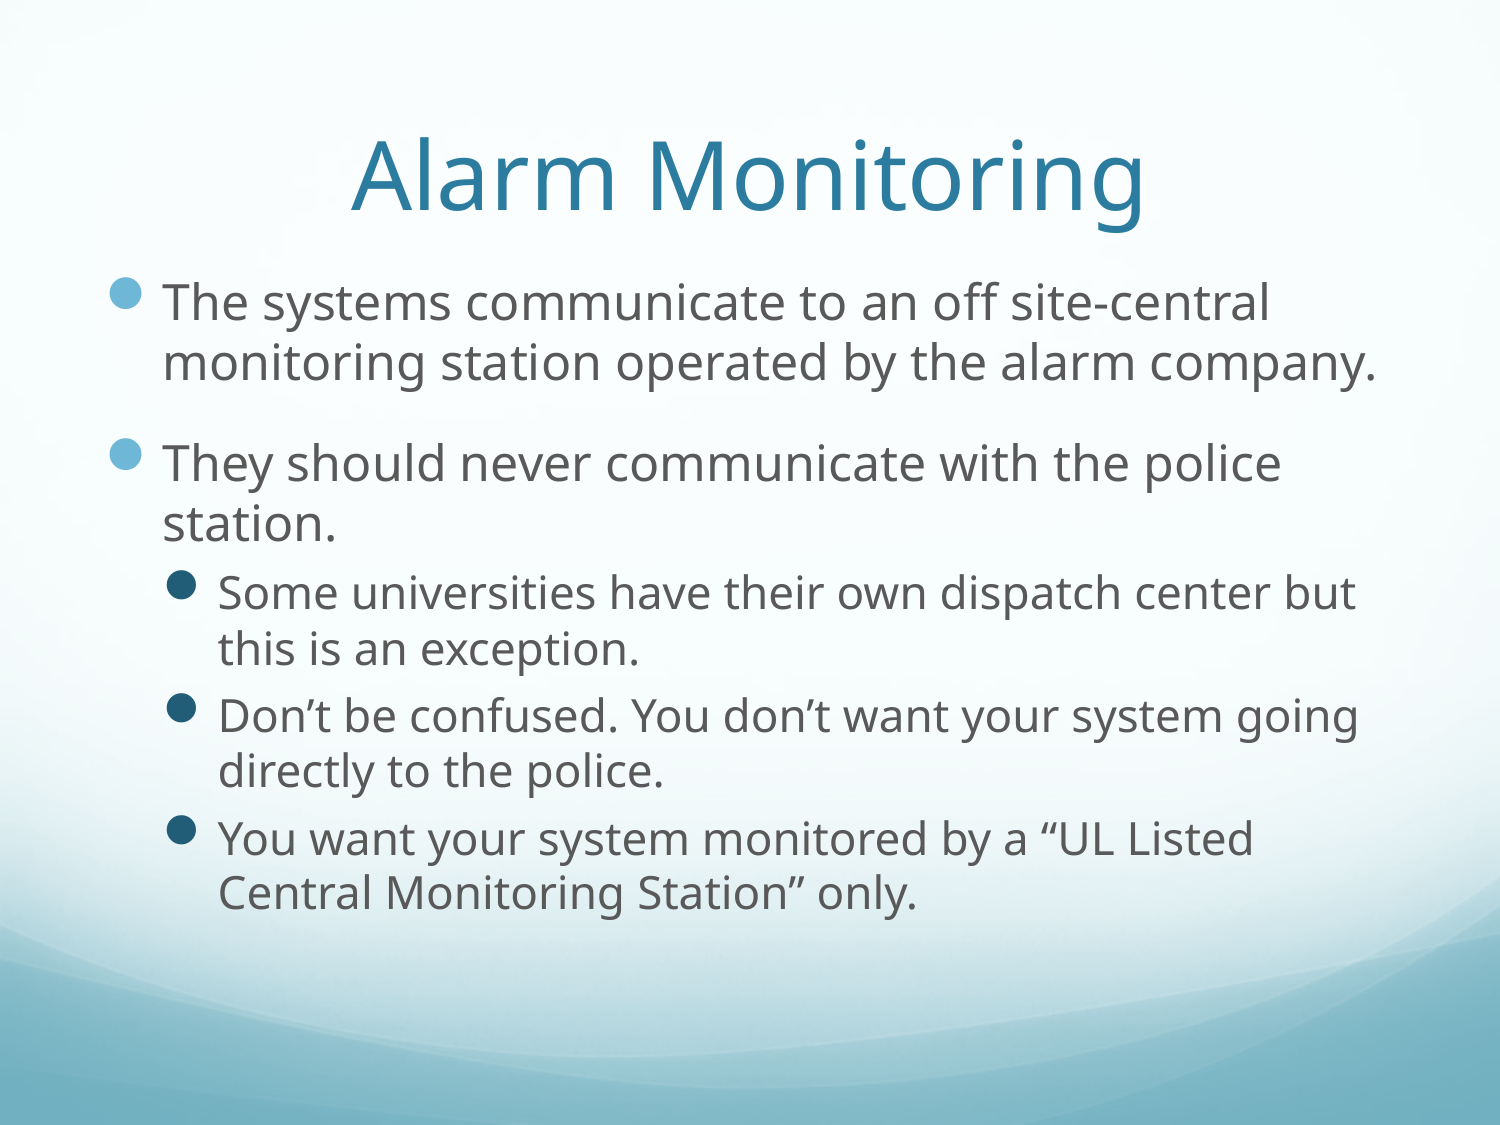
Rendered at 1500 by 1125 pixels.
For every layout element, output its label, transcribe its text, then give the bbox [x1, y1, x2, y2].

title Alarm Monitoring [90, 17, 1410, 237]
list The systems communicate to an off site-central monitoring station operated by the alarm company. They should never communicate with the police station. Some universities have their own dispatch center but this is an exception. Don’t be confused. You don’t want your system going directly to the police. You want your system monitored by a “UL Listed Central Monitoring Station” only. [90, 262, 1410, 975]
